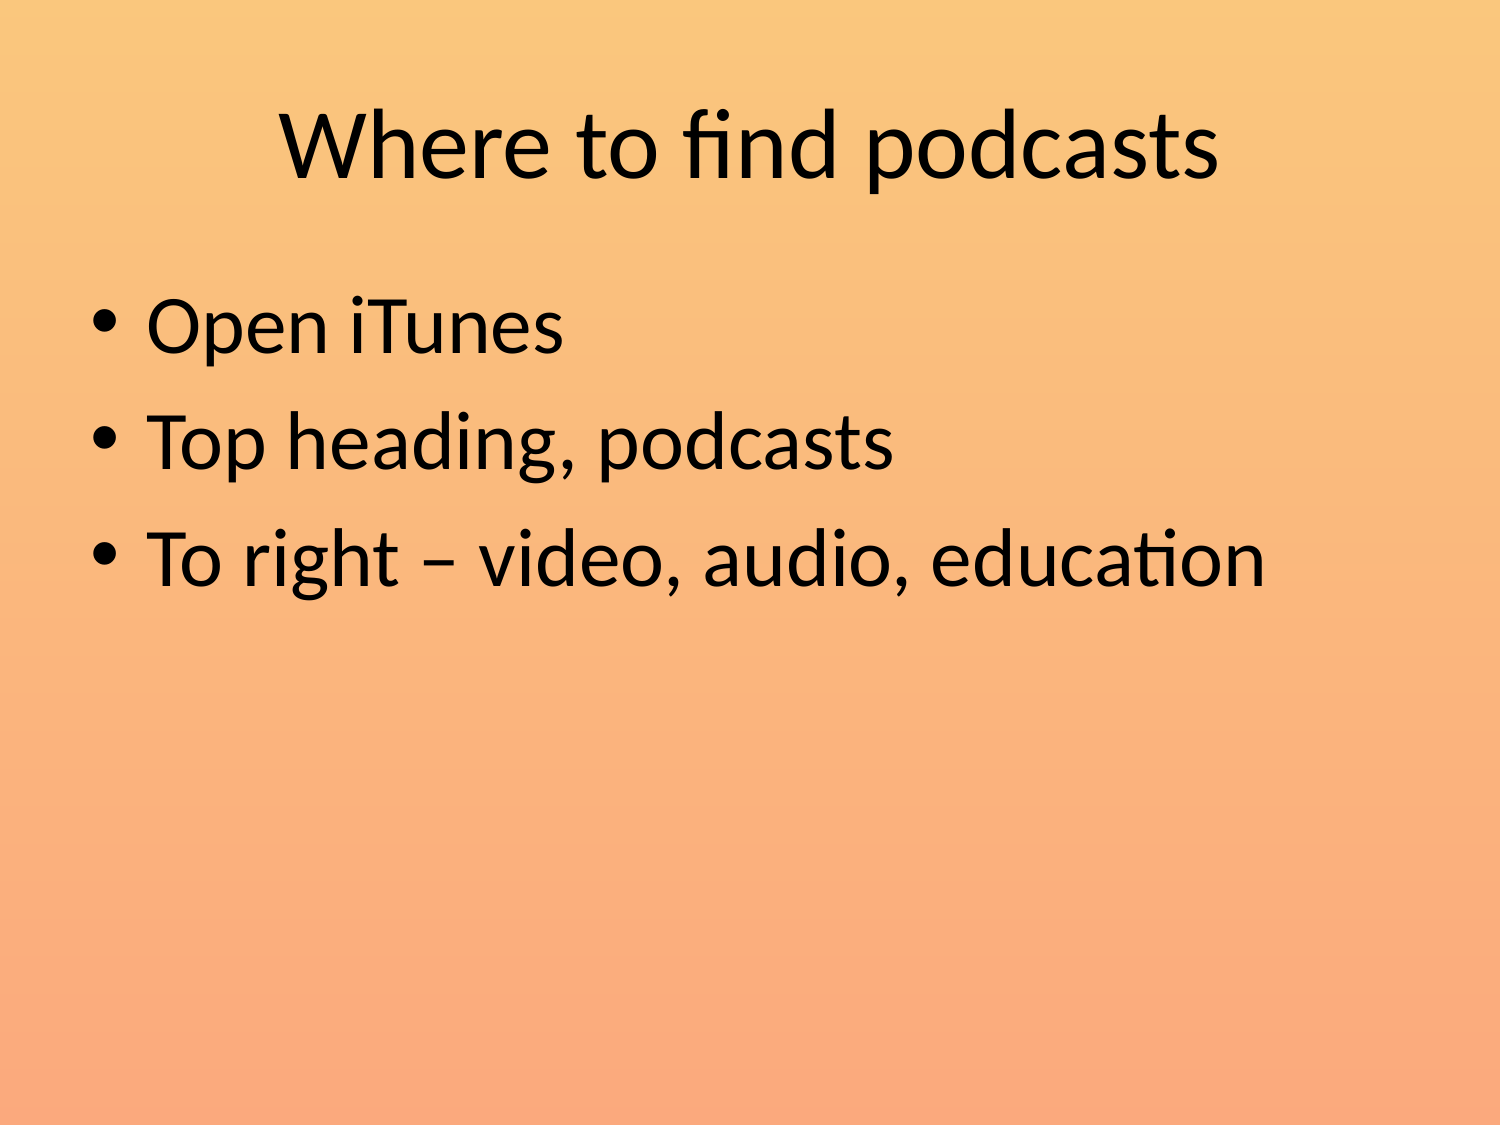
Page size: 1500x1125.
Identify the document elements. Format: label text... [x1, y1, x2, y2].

title Where to find podcasts [75, 45, 1425, 233]
list Open iTunes Top heading, podcasts To right – video, audio, education [75, 262, 1425, 1005]
